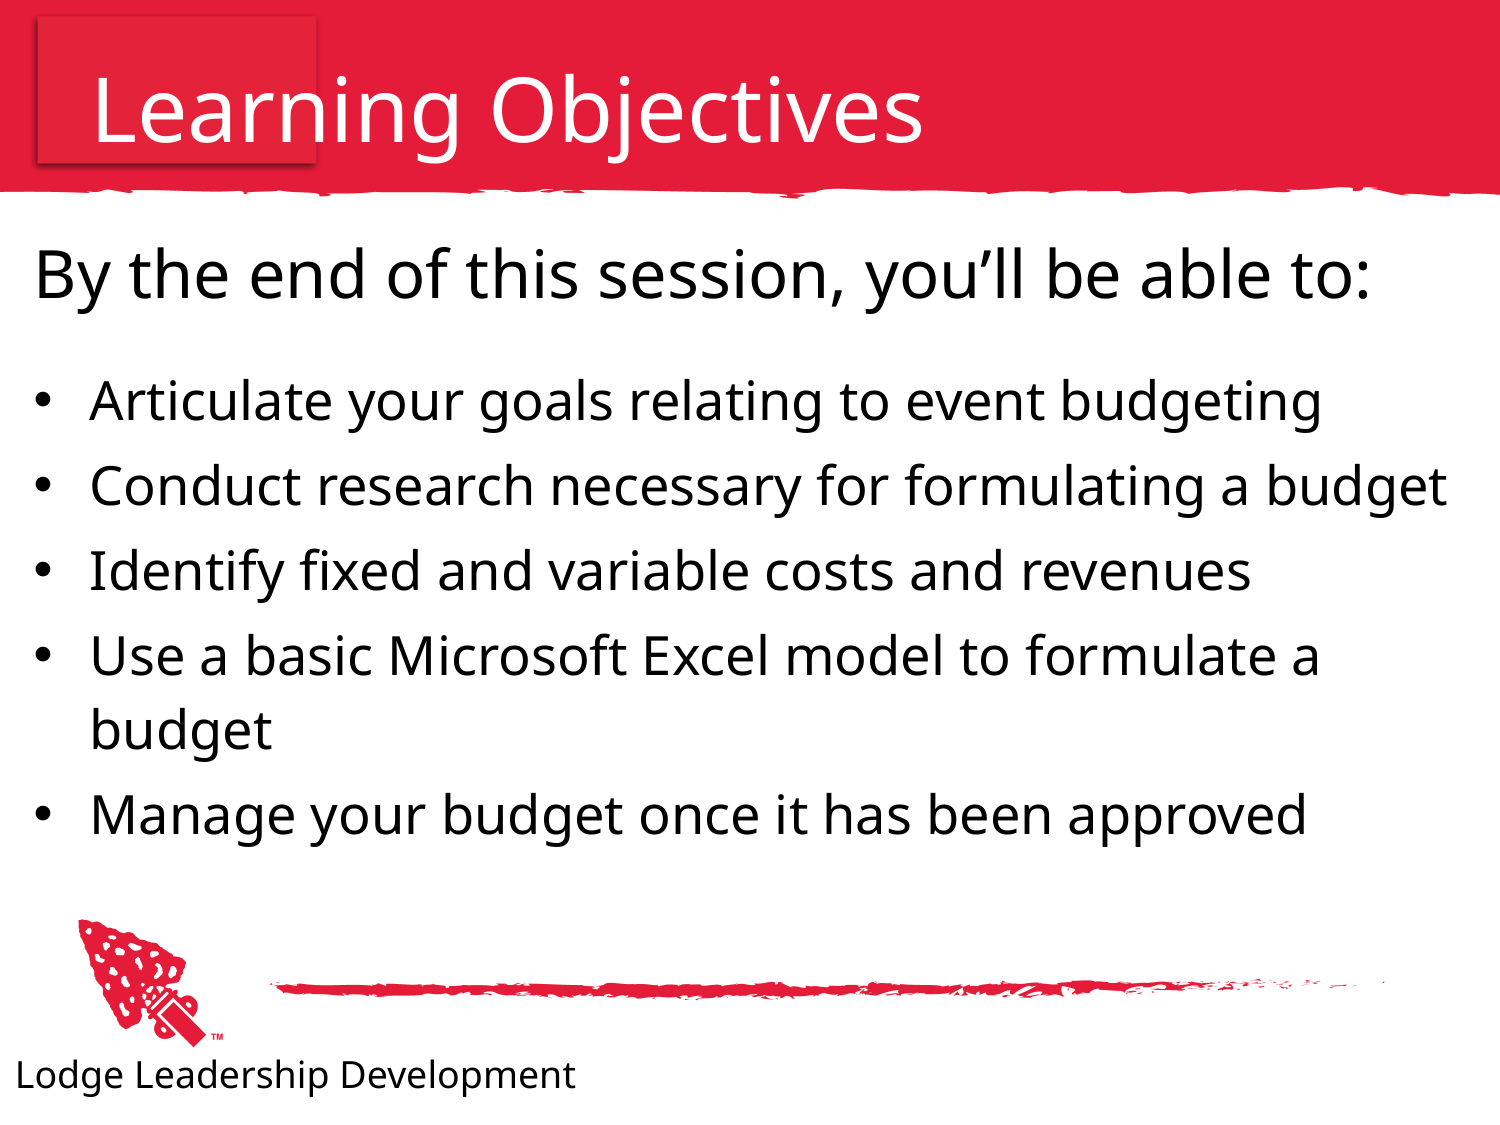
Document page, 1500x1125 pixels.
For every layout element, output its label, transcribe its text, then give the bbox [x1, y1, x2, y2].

title Learning Objectives [75, 45, 1425, 168]
text_box Lodge Leadership Development [0, 1043, 1500, 1125]
list By the end of this session, you’ll be able to: Articulate your goals relating to event budgeting Conduct research necessary for formulating a budget Identify fixed and variable costs and revenues Use a basic Microsoft Excel model to formulate a budget Manage your budget once it has been approved [18, 223, 1480, 928]
picture [0, 0, 1500, 1043]
